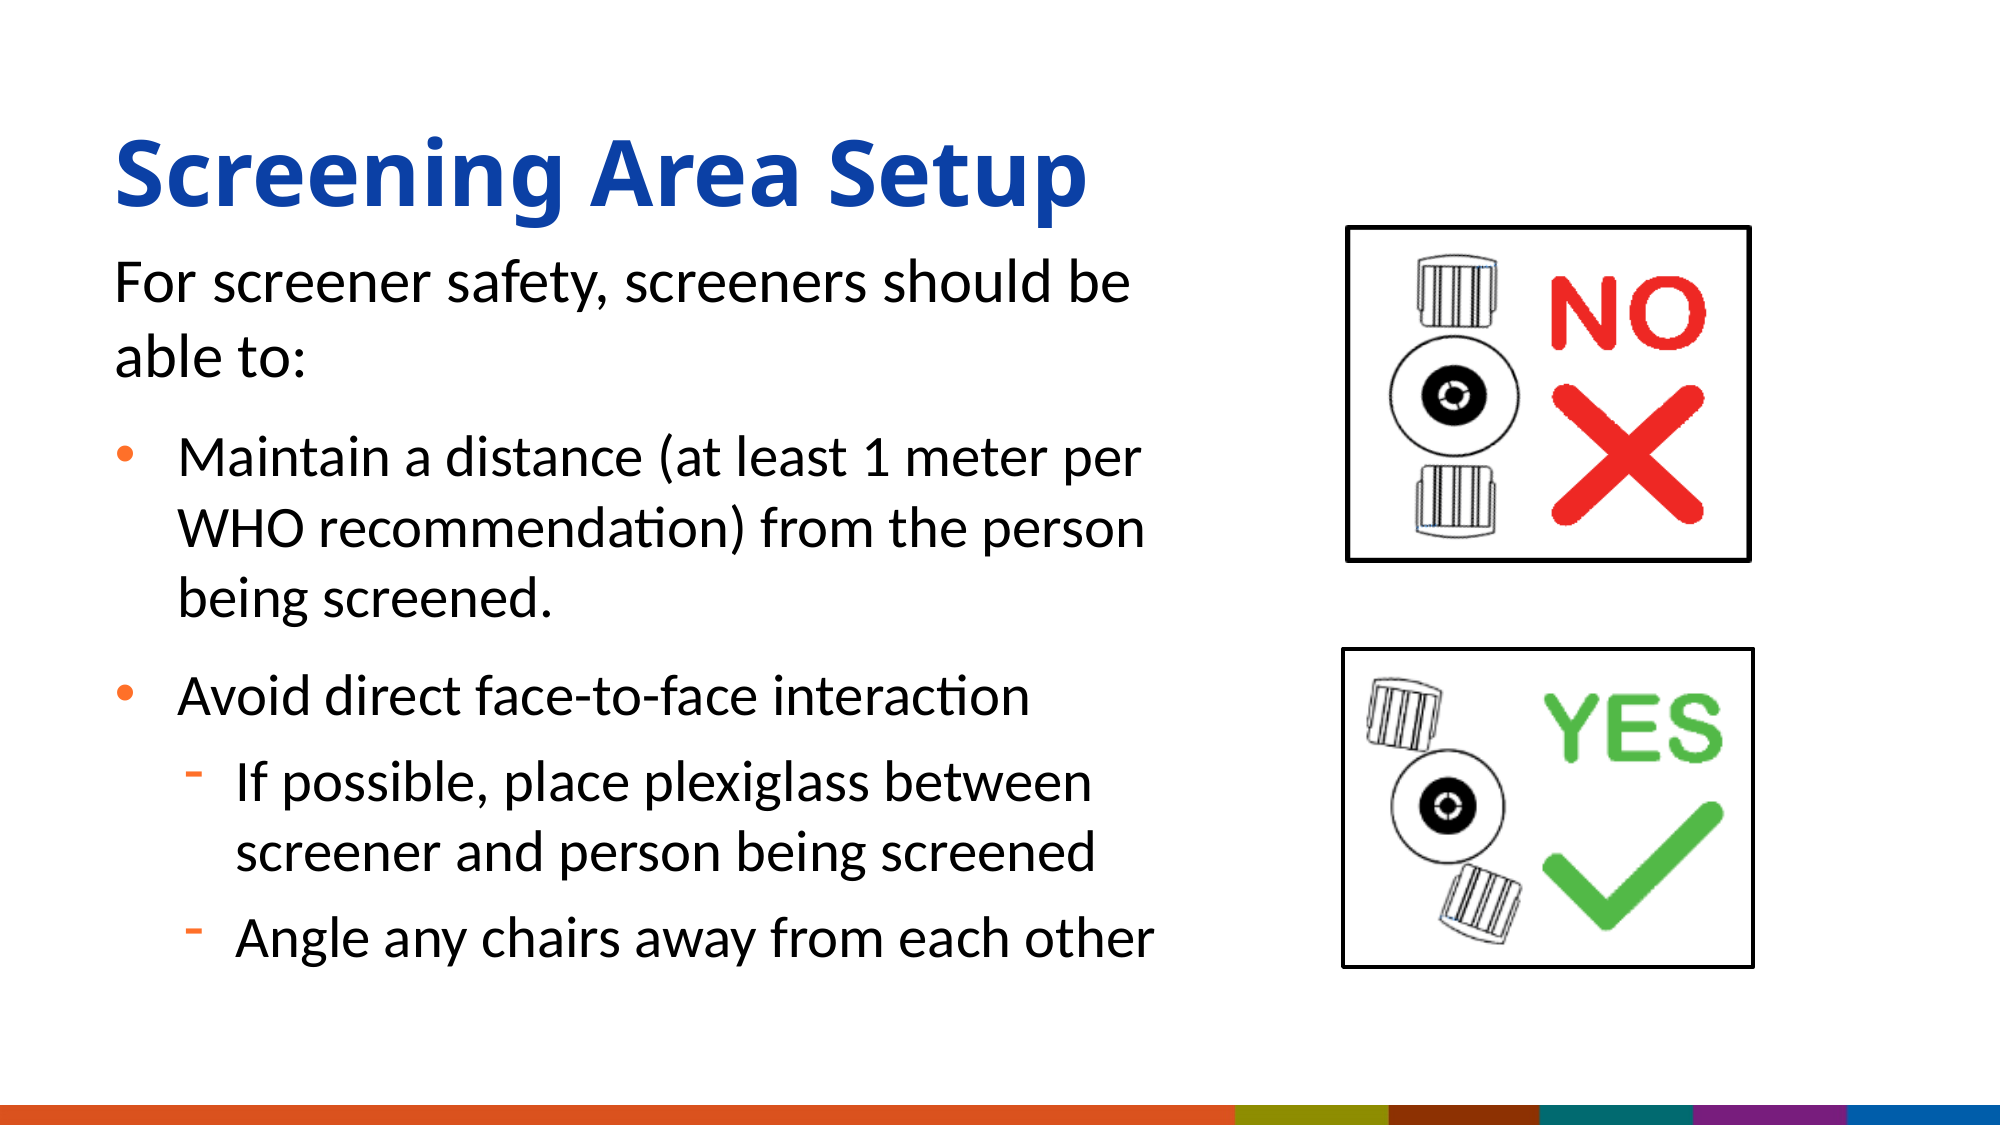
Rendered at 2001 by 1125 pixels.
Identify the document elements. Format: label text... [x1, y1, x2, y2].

title Screening Area Setup [99, 45, 1900, 233]
list For screener safety, screeners should be able to: Maintain a distance (at least 1 meter per WHO recommendation) from the person being screened. Avoid direct face-to-face interaction If possible, place plexiglass between screener and person being screened Angle any chairs away from each other [99, 232, 1259, 983]
picture [0, 1105, 2000, 1125]
picture [1344, 650, 1752, 965]
picture [1344, 225, 1752, 563]
